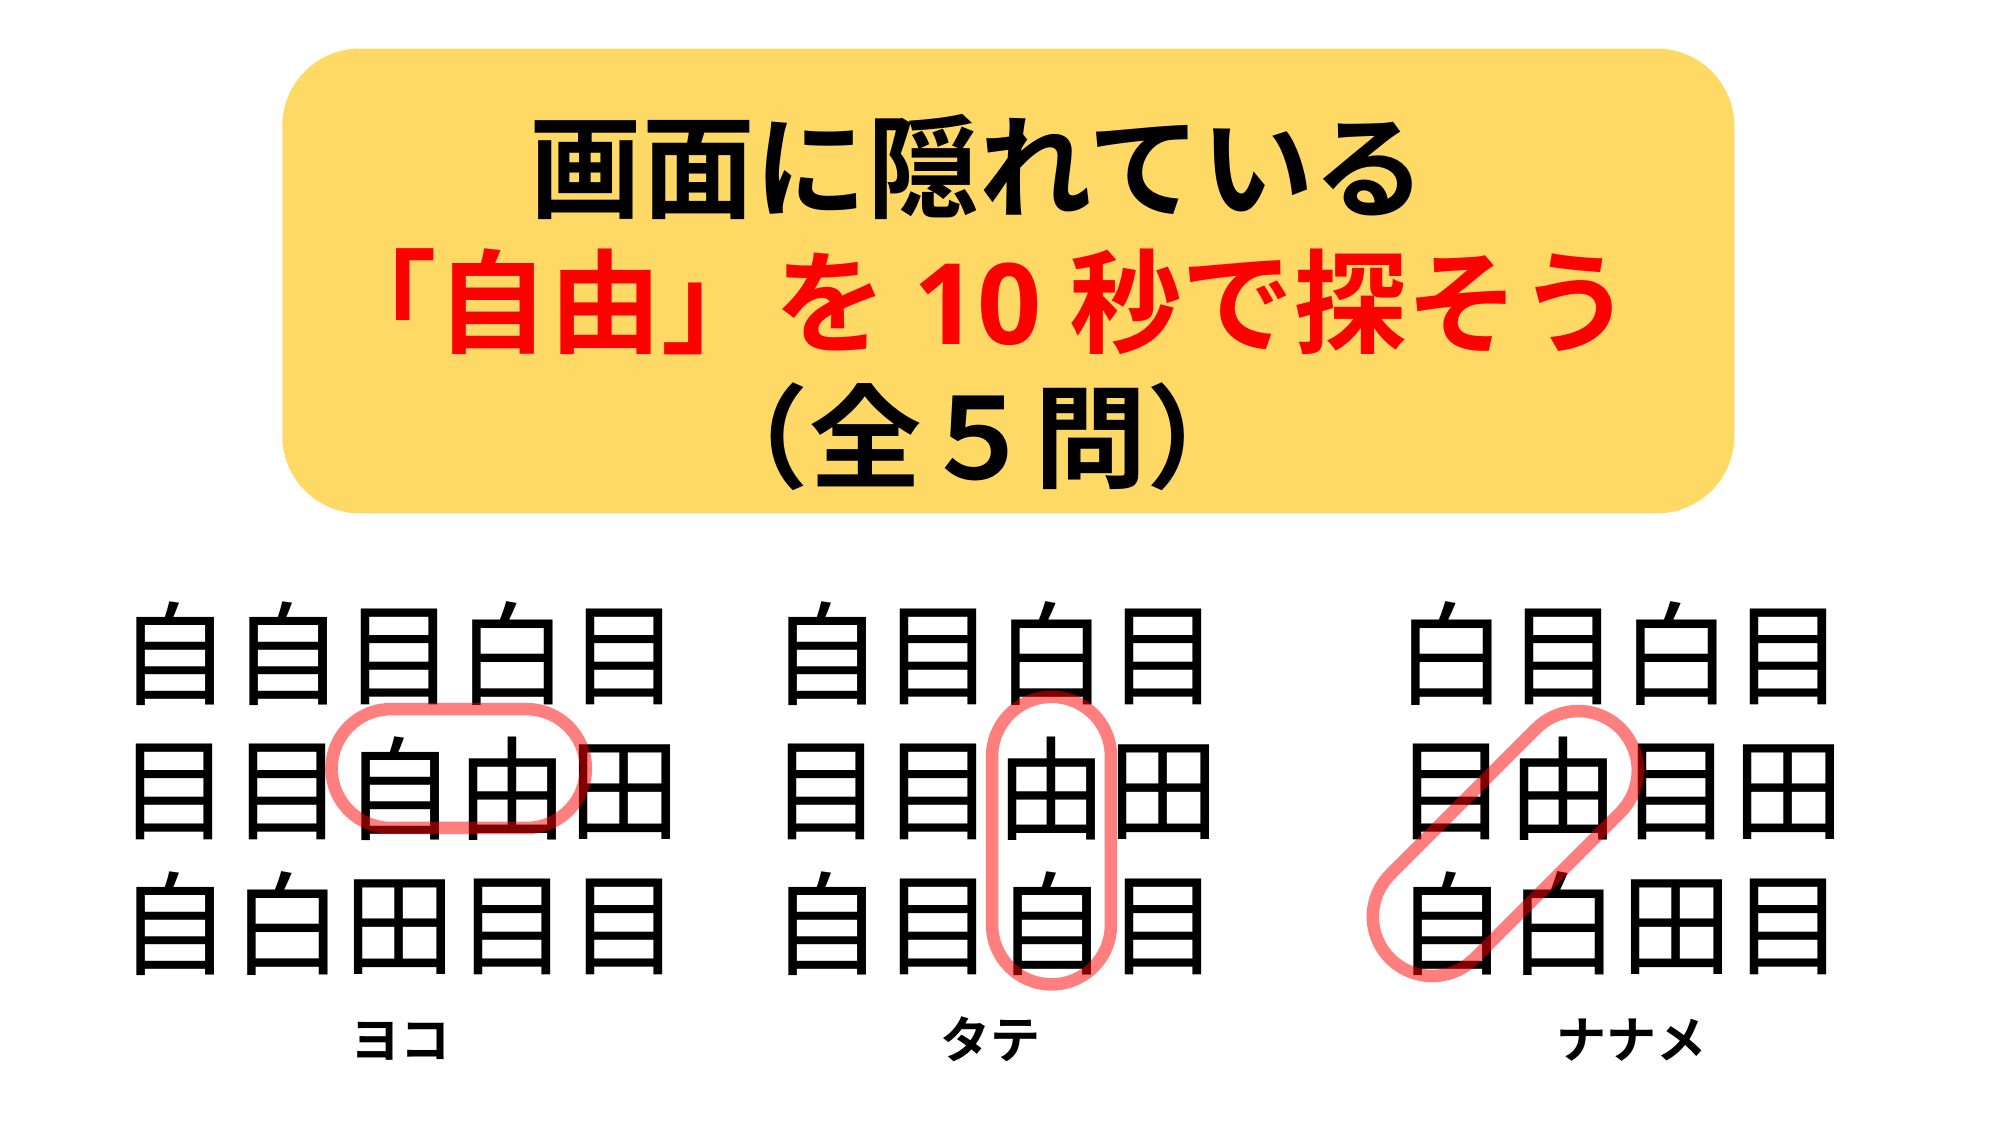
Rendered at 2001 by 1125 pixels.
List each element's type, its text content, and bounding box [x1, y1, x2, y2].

text_box 白目白目 目由目田 自白田目 [1380, 576, 1861, 997]
text_box [281, 47, 1736, 515]
text_box タテ [925, 1000, 1056, 1076]
text_box ヨコ [335, 1000, 465, 1076]
text_box [991, 695, 1112, 986]
text_box [330, 708, 587, 829]
text_box ナナメ [1541, 1000, 1722, 1076]
text_box 画面に隠れている 「自由」を10秒で探そう （全５問） [309, 89, 1647, 510]
text_box 自目白目 目目由田 自目自目 [755, 576, 1236, 997]
text_box 自自目白目 目目自由田 自白田目目 [103, 576, 697, 997]
text_box [1371, 710, 1639, 978]
